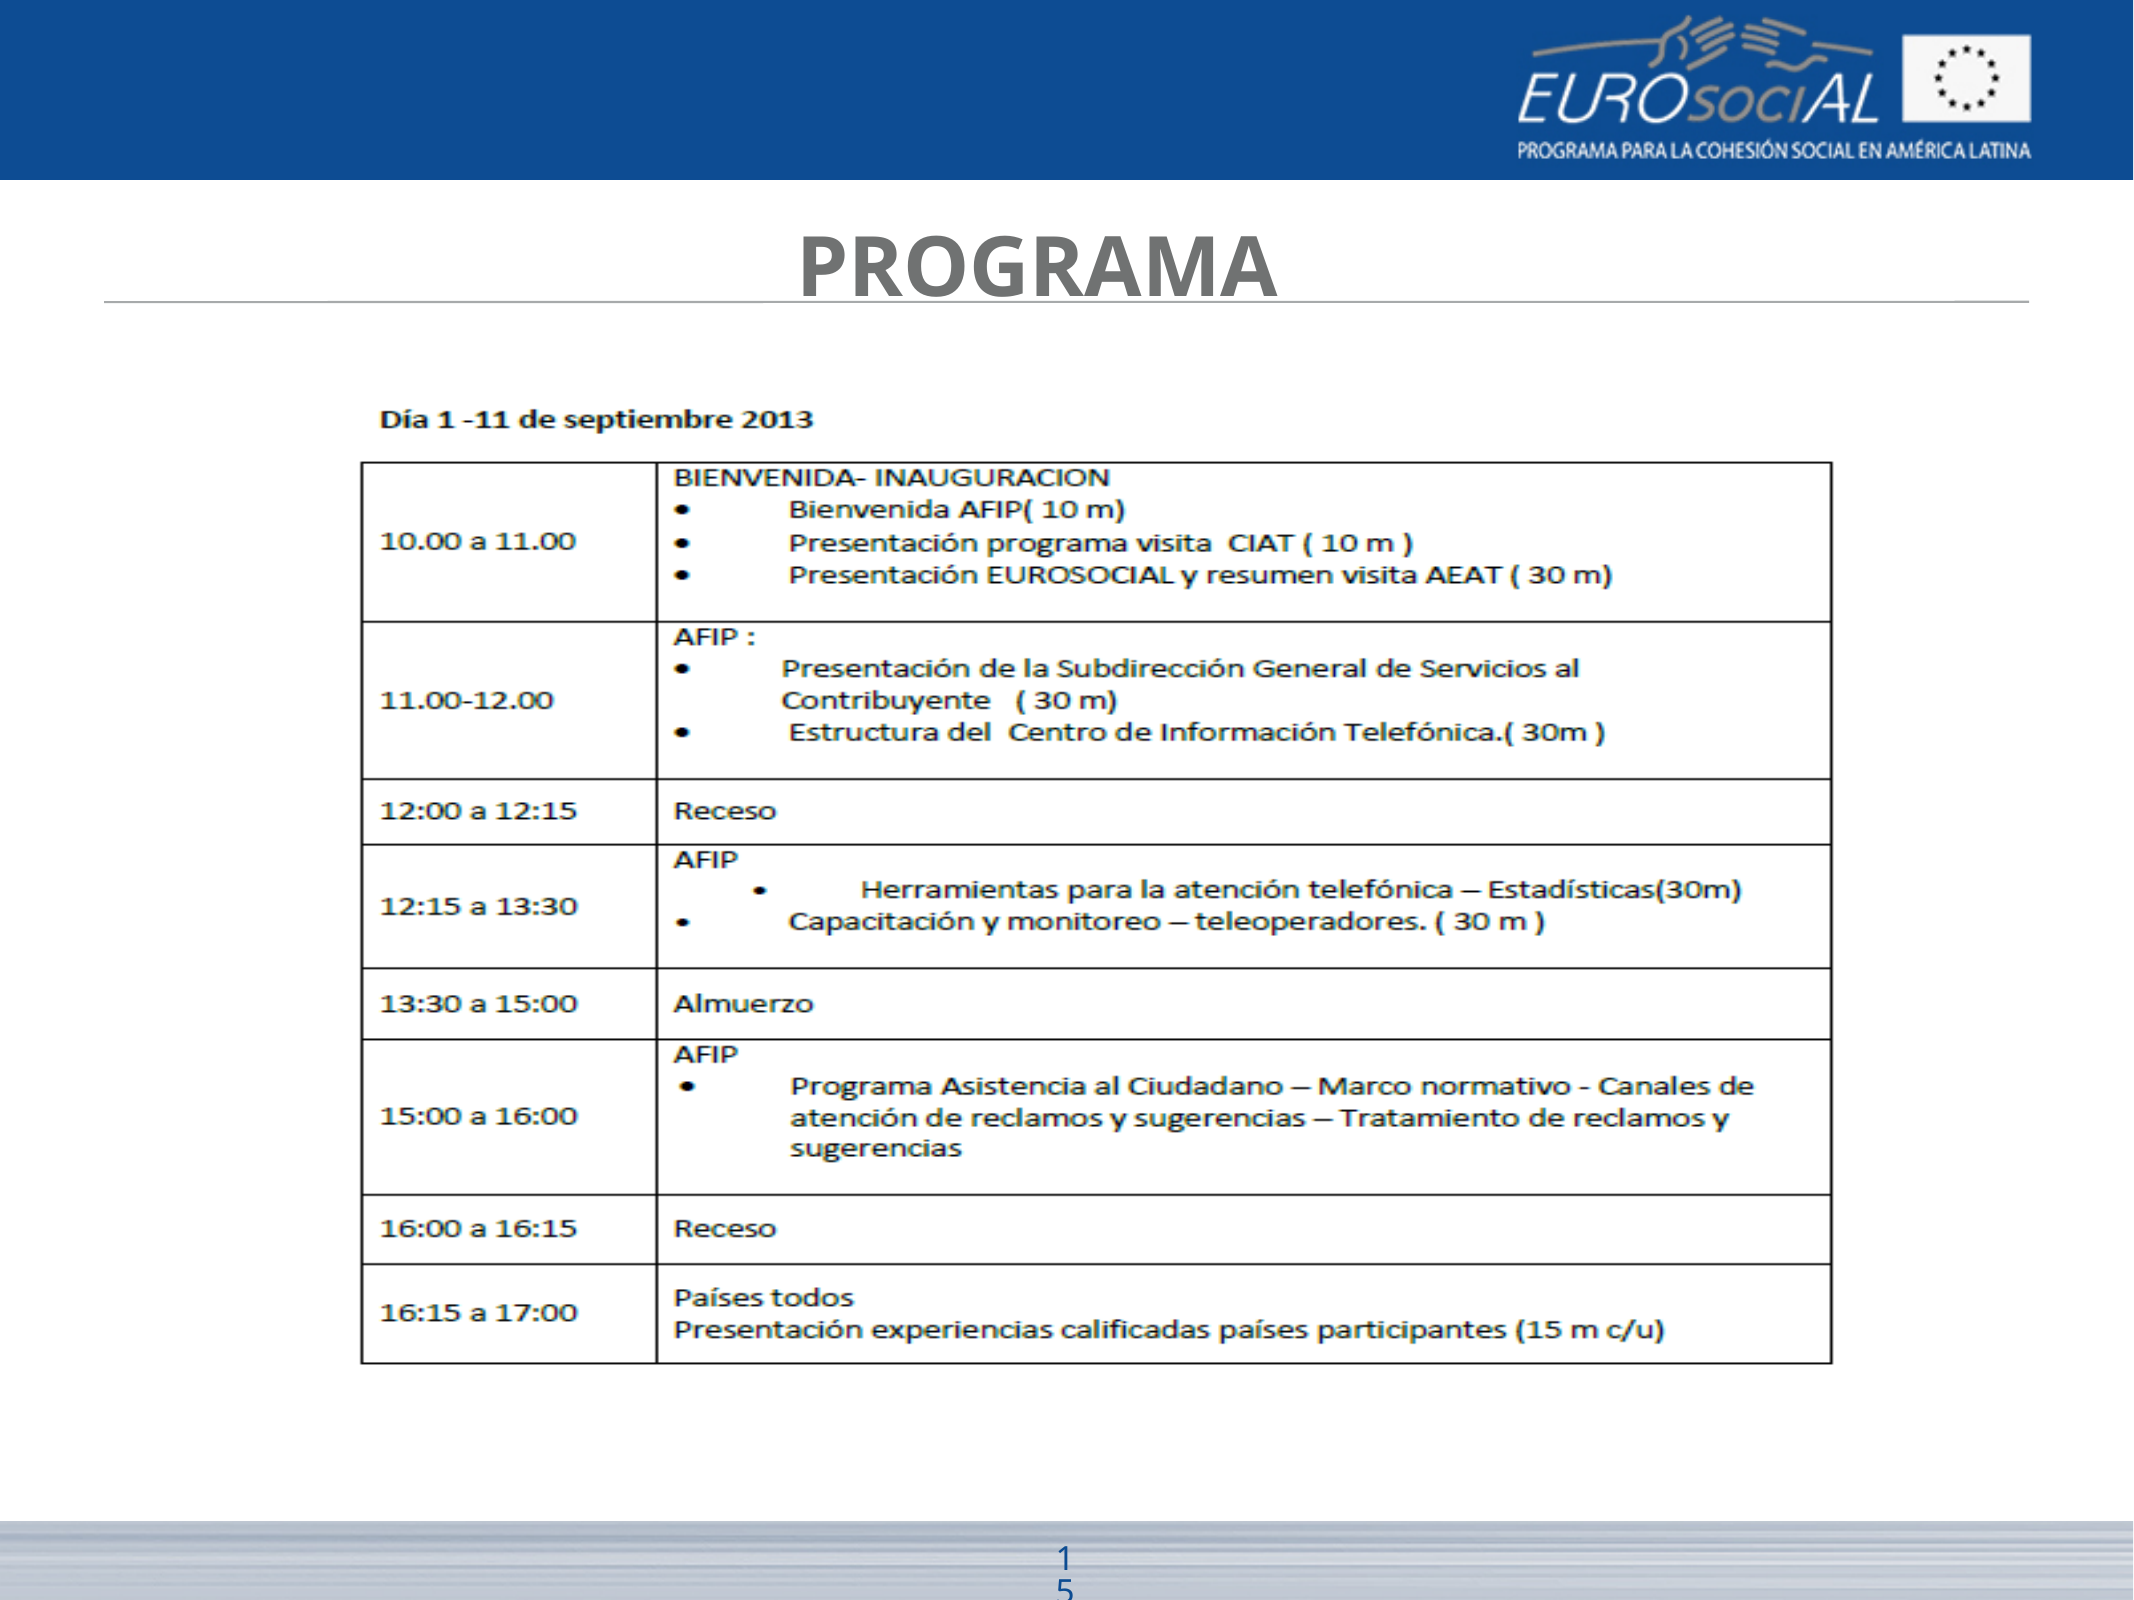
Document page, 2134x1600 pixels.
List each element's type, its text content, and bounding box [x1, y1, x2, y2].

slide_number 15 [1040, 1529, 1094, 1587]
picture [0, 1521, 2134, 1600]
picture [286, 376, 1977, 1391]
picture [0, 0, 2134, 180]
title PROGRAMA [106, 64, 2027, 331]
